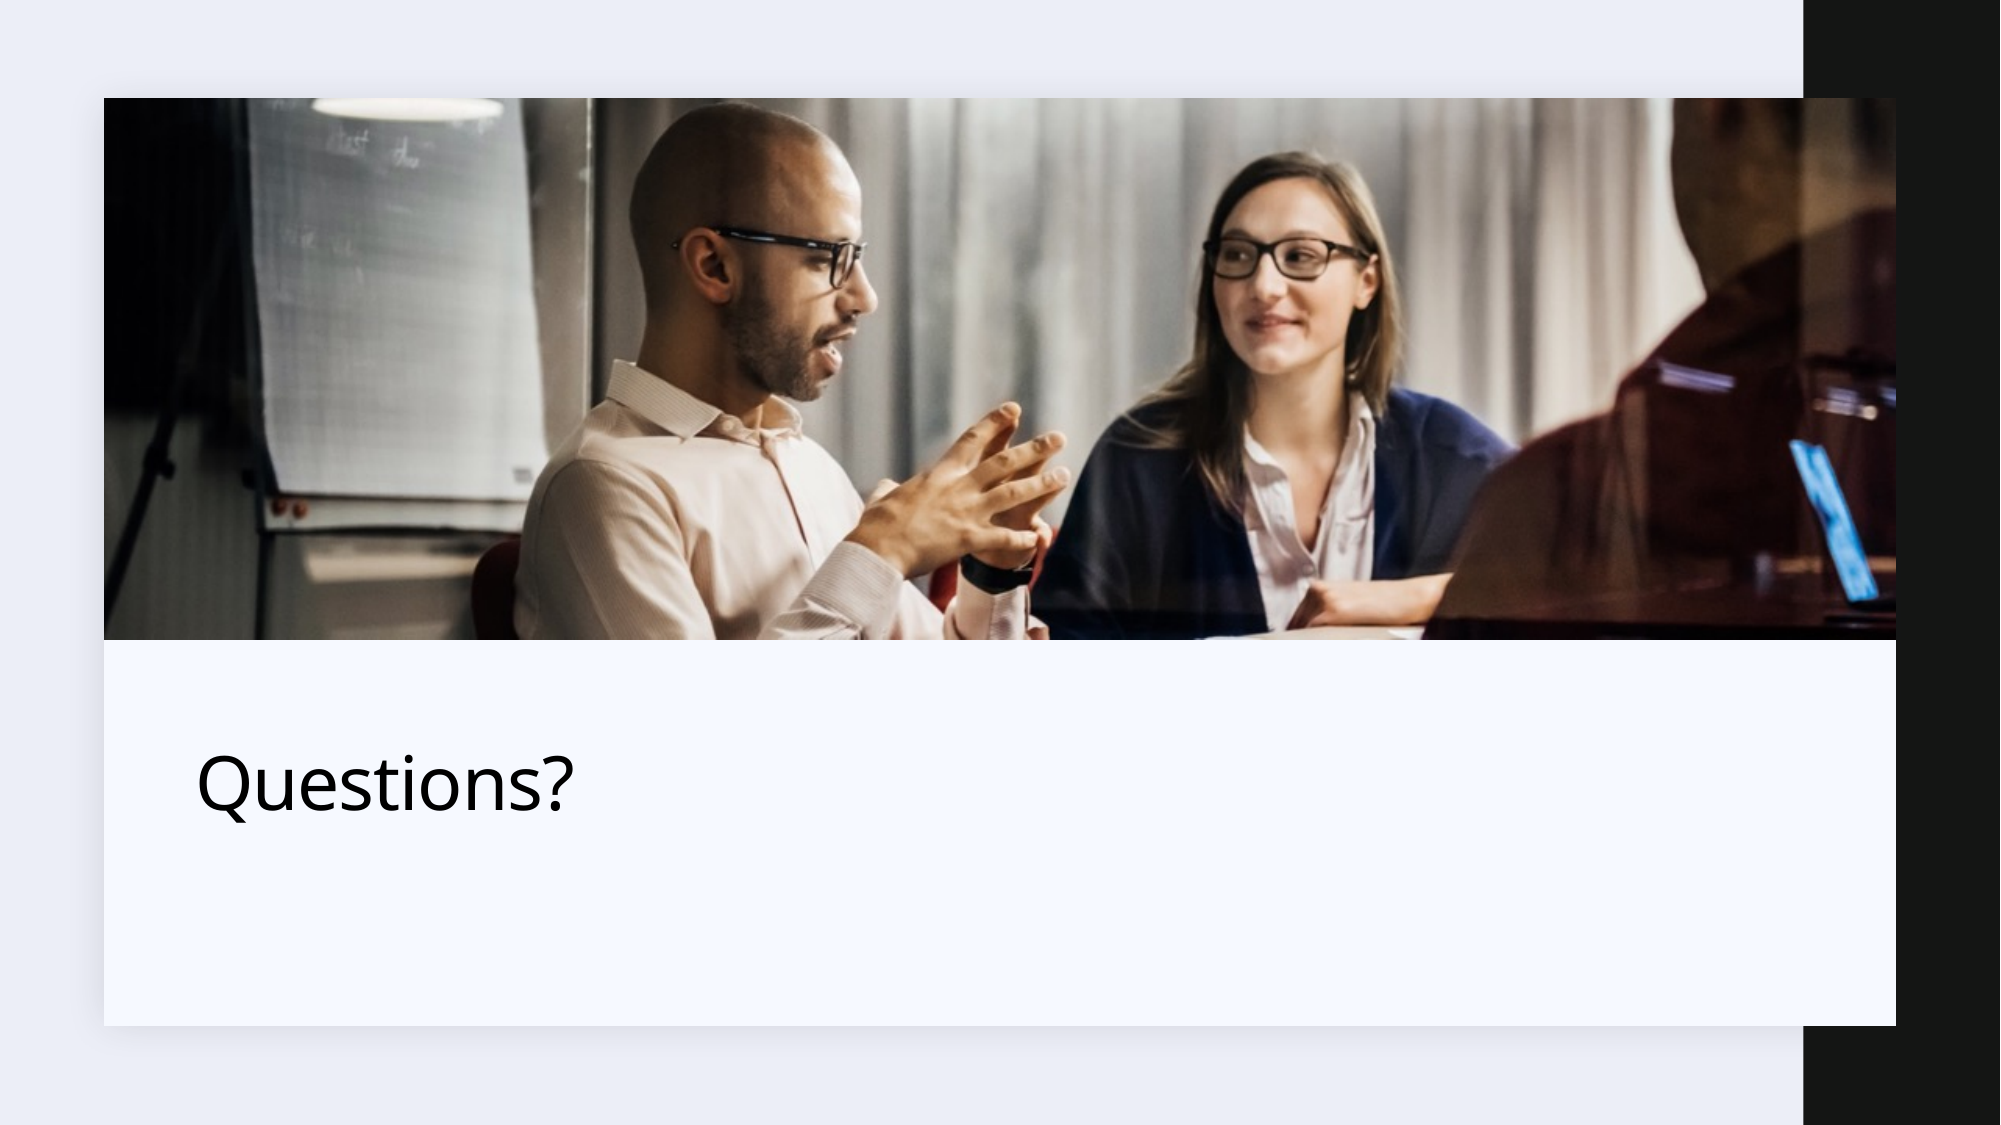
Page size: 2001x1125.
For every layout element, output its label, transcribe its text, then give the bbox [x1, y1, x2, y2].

picture [103, 98, 1897, 640]
title Questions? [180, 705, 1839, 828]
